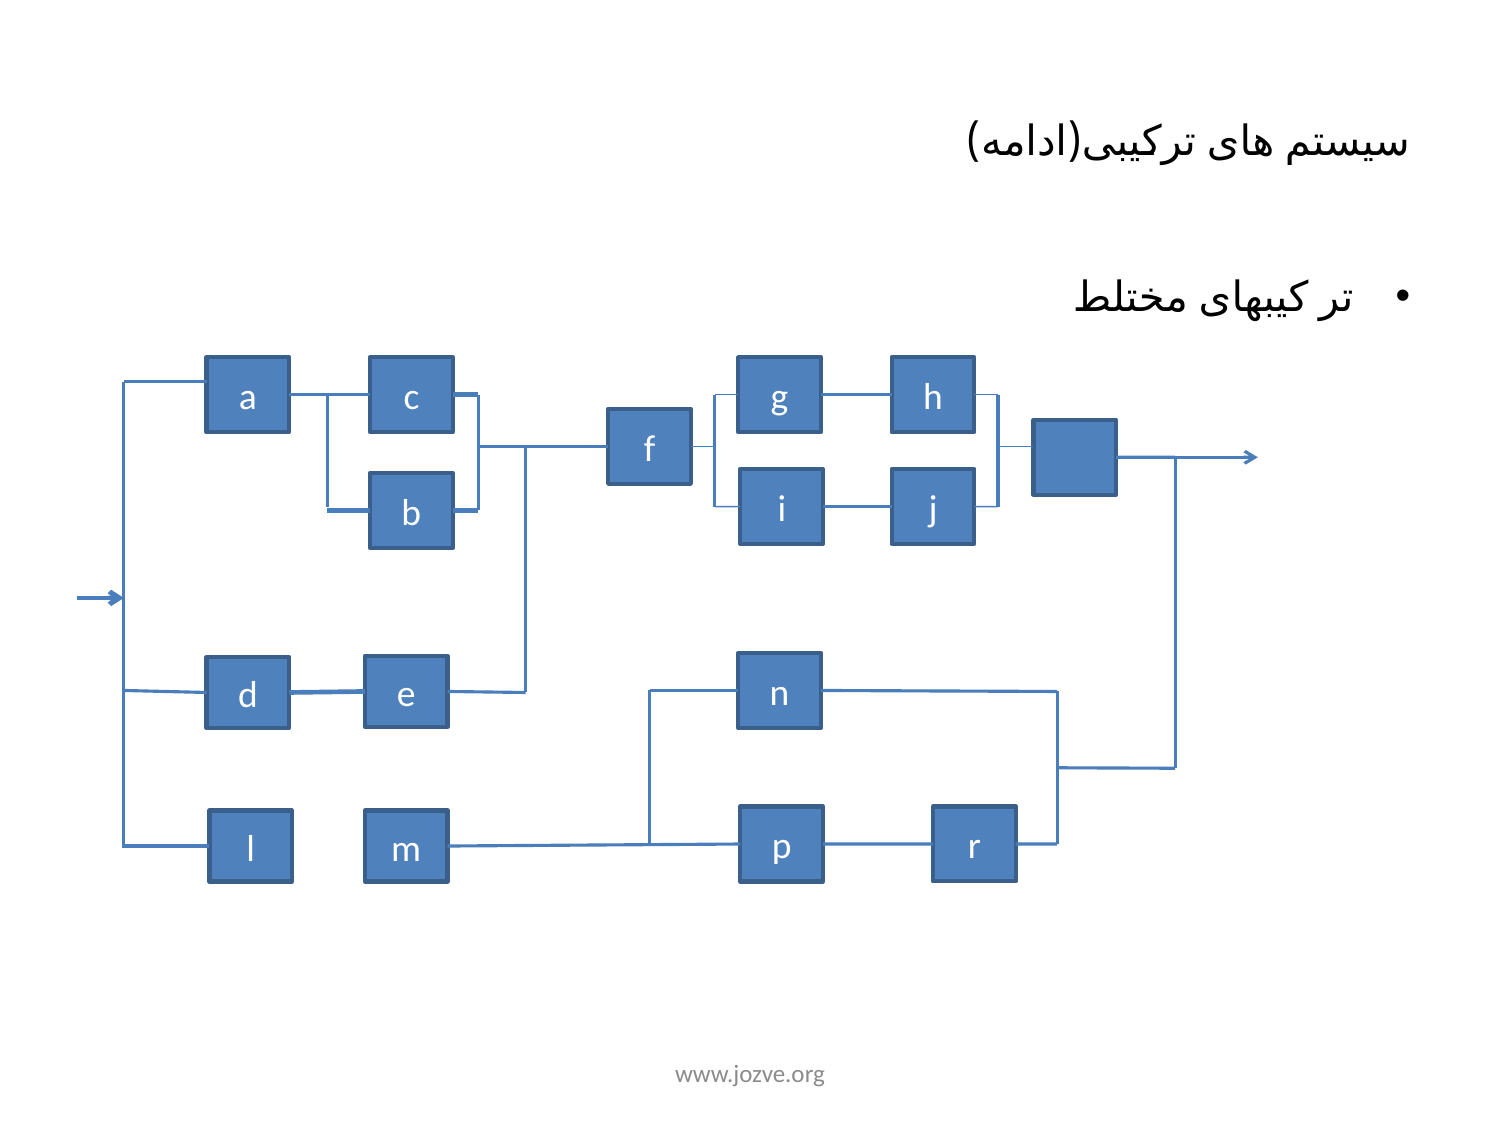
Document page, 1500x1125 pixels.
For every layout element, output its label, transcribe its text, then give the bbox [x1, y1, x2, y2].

text_box d [204, 655, 291, 730]
title سیستم های ترکیبی(ادامه) [75, 45, 1425, 233]
text_box b [368, 471, 455, 550]
text_box g [736, 355, 823, 434]
text_box p [738, 804, 825, 884]
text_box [654, 843, 741, 847]
text_box m [363, 808, 450, 884]
text_box l [207, 808, 294, 884]
text_box [1031, 418, 1118, 497]
text_box e [363, 654, 450, 729]
text_box j [890, 467, 976, 546]
text_box i [738, 467, 825, 546]
text_box a [204, 355, 291, 434]
list تر کیبهای مختلط [75, 262, 1425, 1005]
footer www.jozve.org [512, 1042, 988, 1103]
text_box n [736, 651, 823, 730]
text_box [447, 843, 645, 847]
text_box h [890, 355, 976, 434]
text_box f [606, 407, 693, 486]
text_box r [931, 804, 1018, 883]
text_box c [368, 355, 455, 434]
